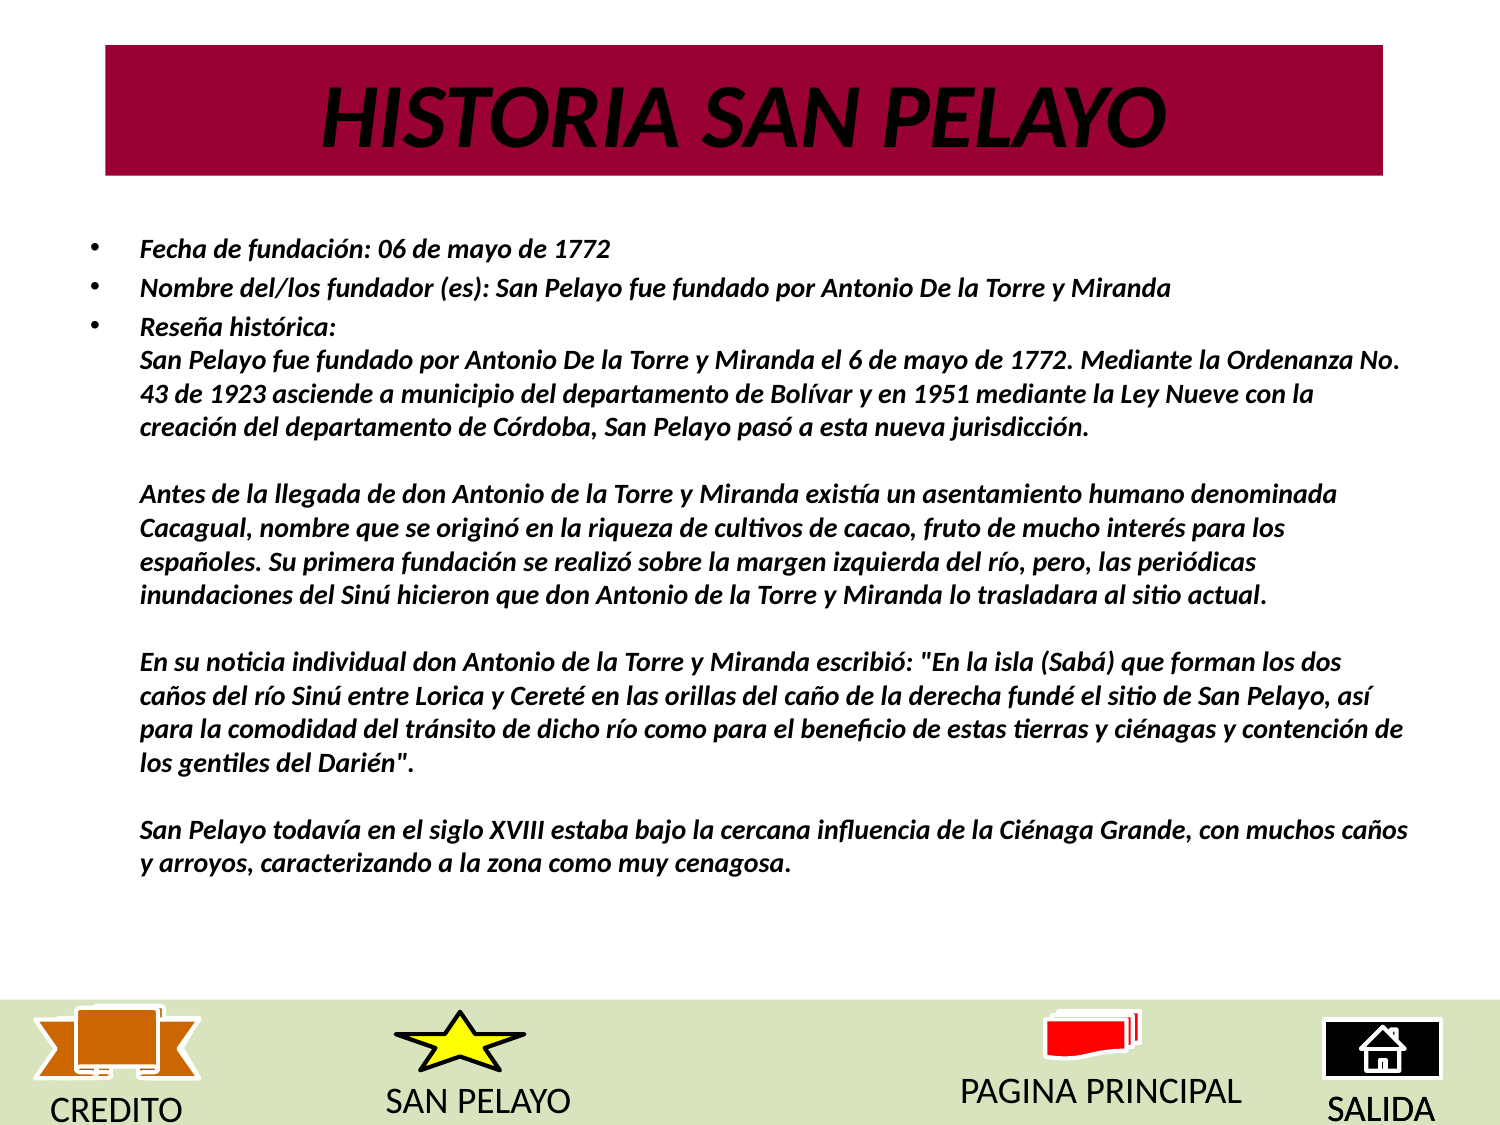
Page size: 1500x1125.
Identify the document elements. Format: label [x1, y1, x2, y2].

text_box [0, 997, 1500, 1125]
list [75, 222, 1425, 938]
title [105, 45, 1383, 176]
